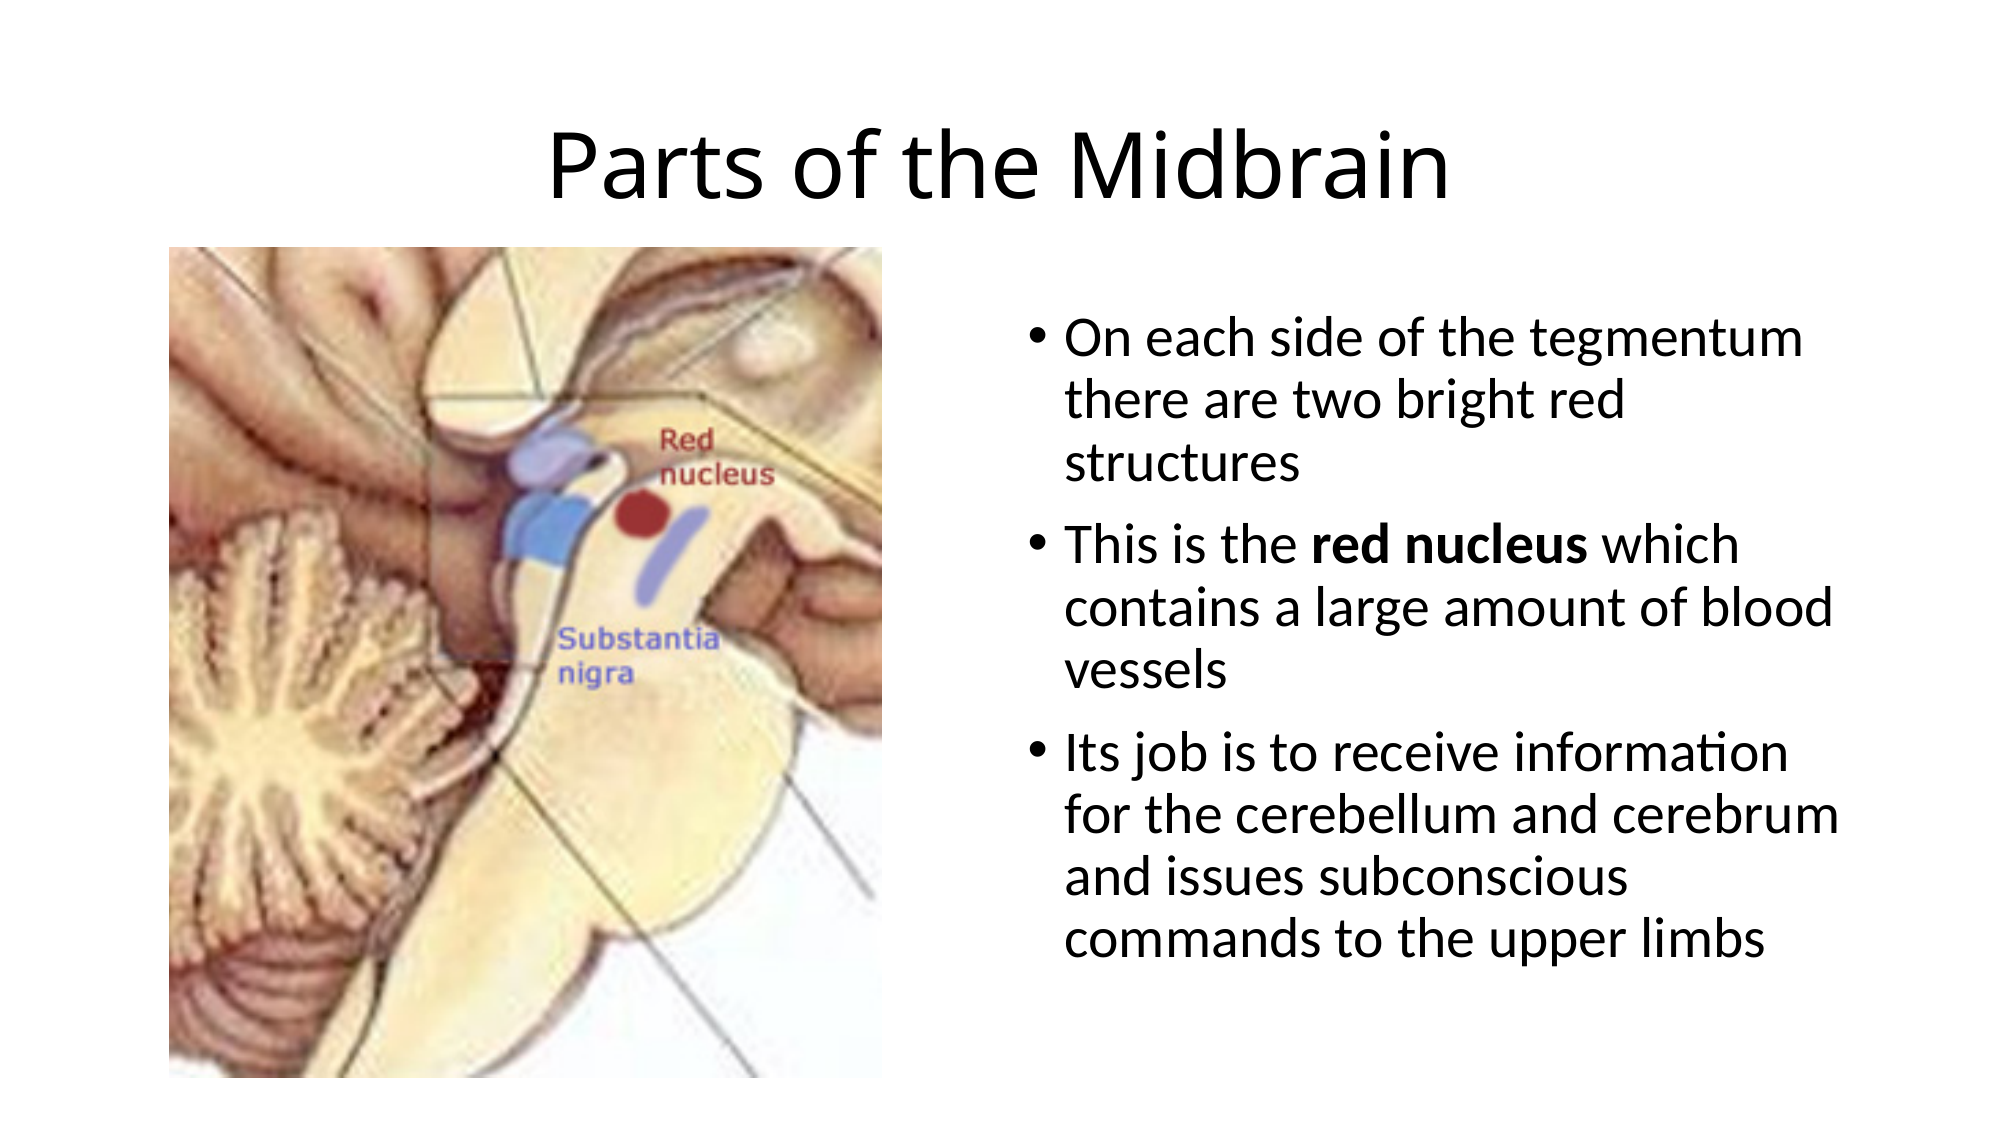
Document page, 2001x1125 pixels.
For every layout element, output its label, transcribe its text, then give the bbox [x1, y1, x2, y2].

list On each side of the tegmentum there are two bright red structures This is the red nucleus which contains a large amount of blood vessels Its job is to receive information for the cerebellum and cerebrum and issues subconscious commands to the upper limbs [1012, 299, 1863, 1036]
picture [169, 247, 883, 1078]
title Parts of the Midbrain [137, 59, 1863, 278]
